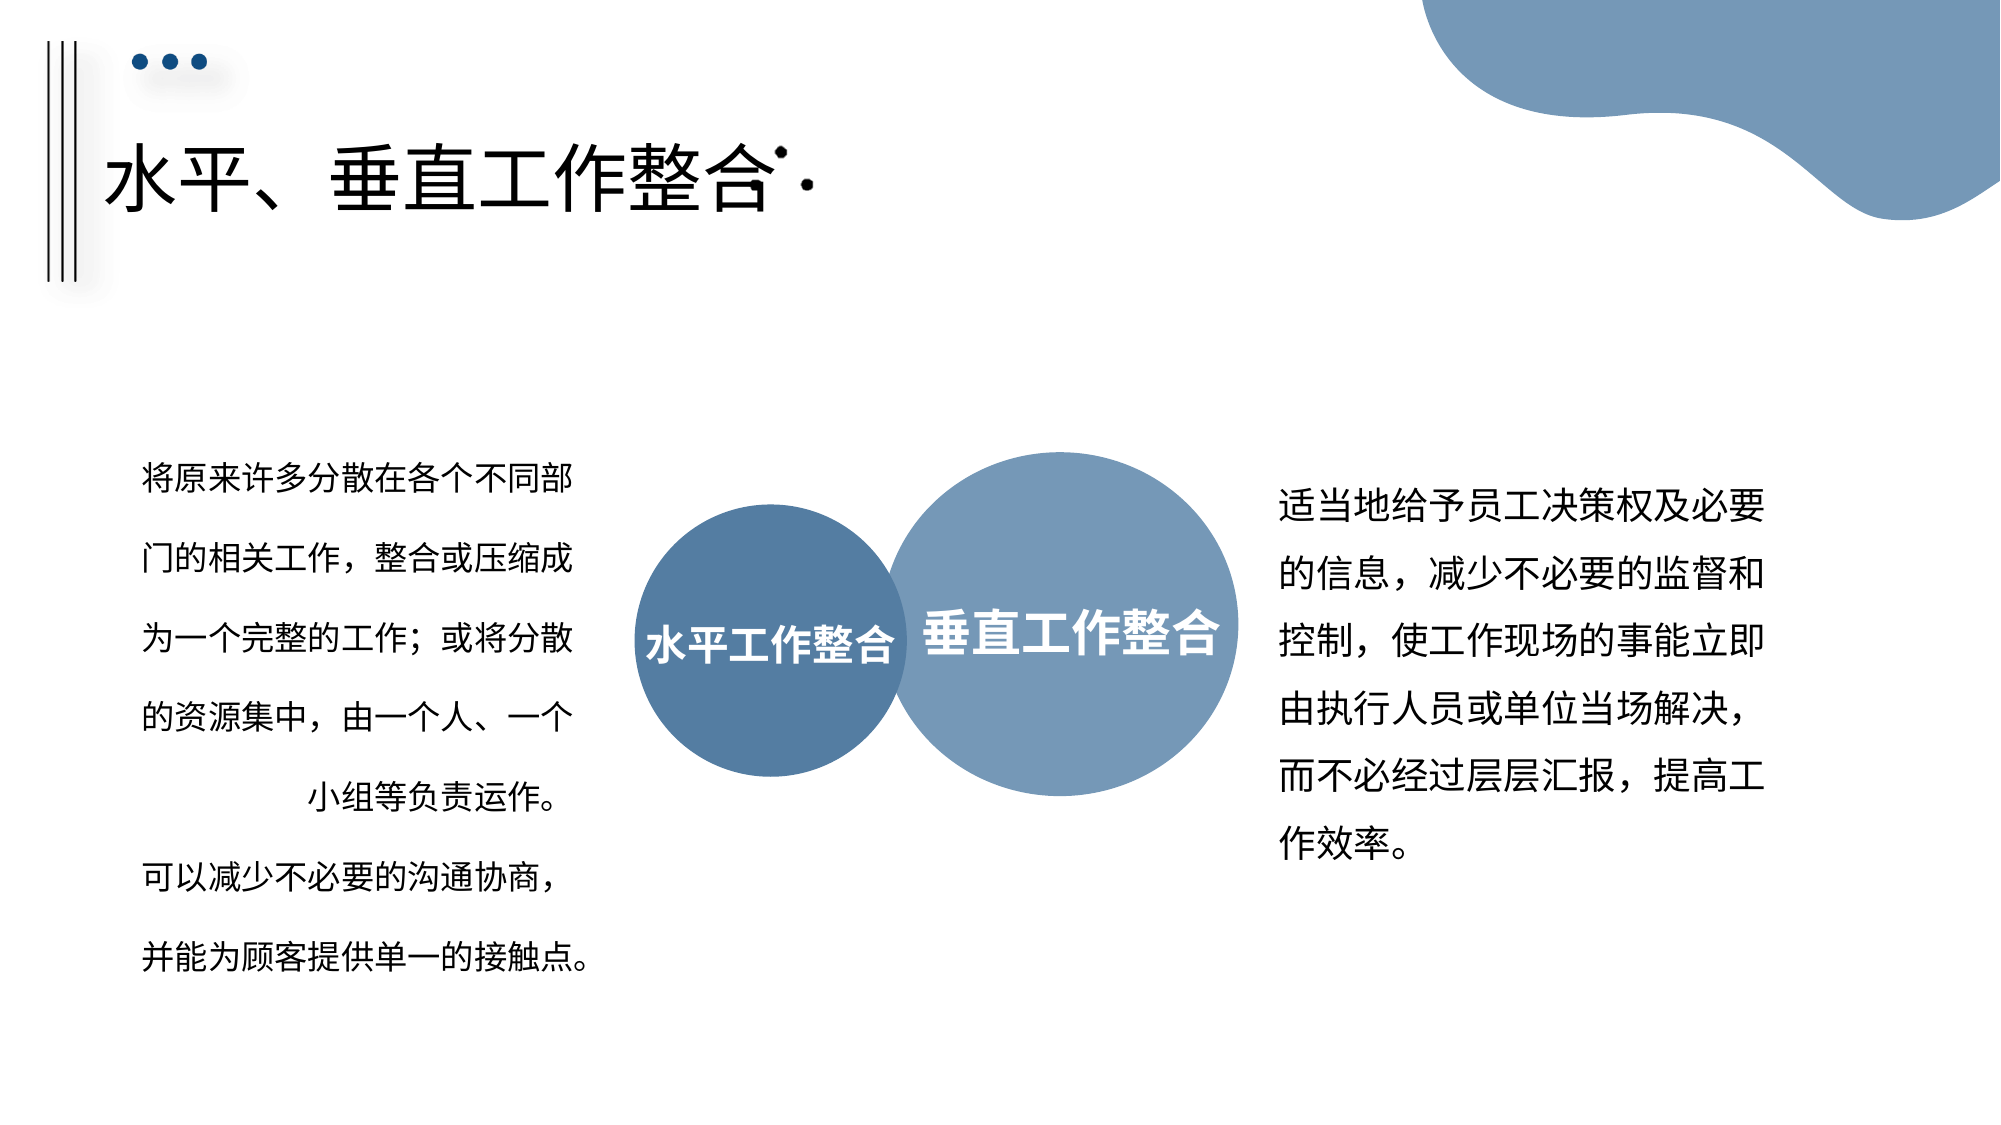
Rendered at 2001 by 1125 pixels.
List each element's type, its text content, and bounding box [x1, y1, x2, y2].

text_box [28, 11, 1075, 310]
text_box 将原来许多分散在各个不同部门的相关工作，整合或压缩成为一个完整的工作；或将分散的资源集中，由一个人、一个小组等负责运作。 可以减少不必要的沟通协商，并能为顾客提供单一的接触点。 [112, 409, 589, 984]
text_box 适当地给予员工决策权及必要的信息，减少不必要的监督和控制，使工作现场的事能立即由执行人员或单位当场解决，而不必经过层层汇报，提高工作效率。 [1263, 452, 1800, 872]
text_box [630, 452, 1264, 797]
text_box [1421, 0, 2000, 222]
